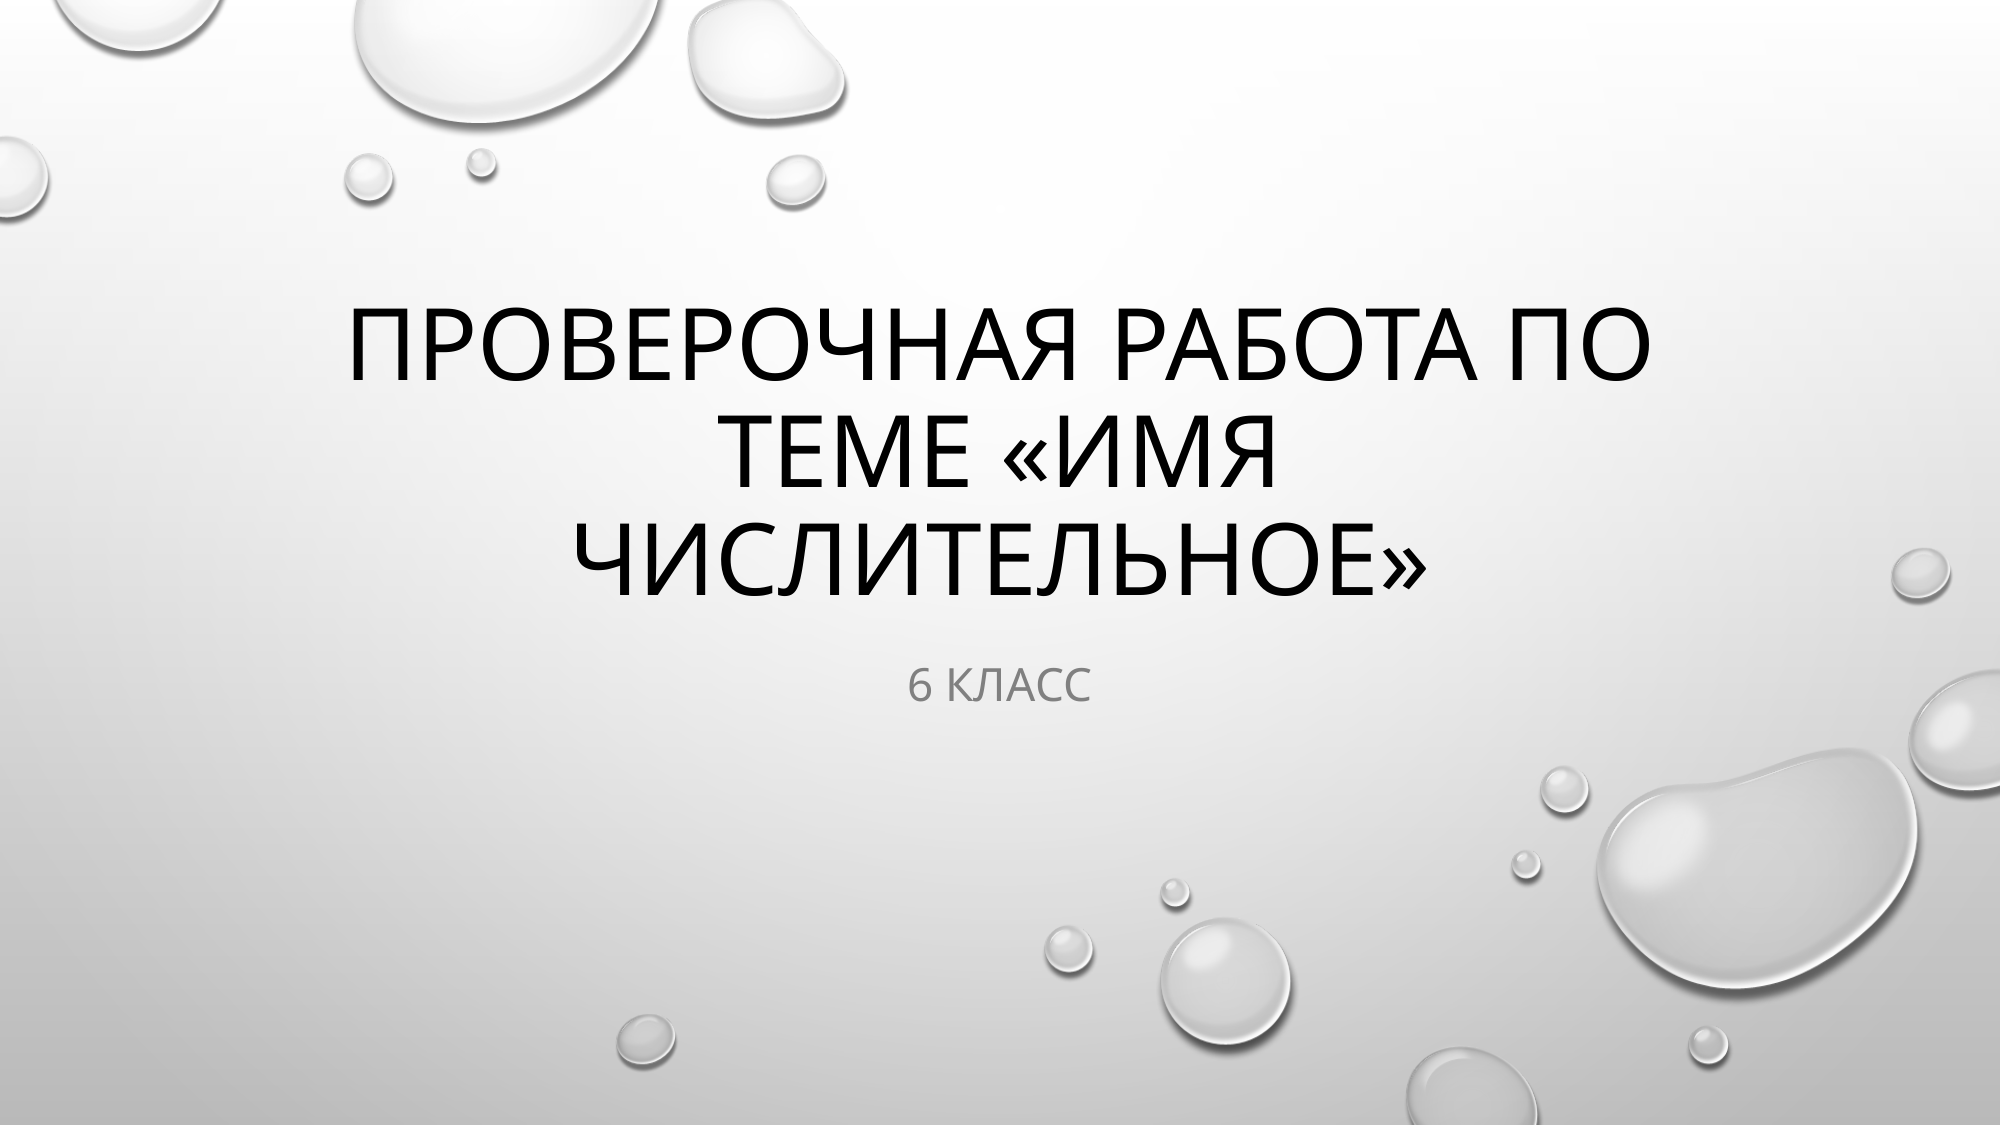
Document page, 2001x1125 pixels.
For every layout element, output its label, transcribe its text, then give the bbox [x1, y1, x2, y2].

subtitle 6 класс [287, 637, 1713, 863]
title Проверочная работа по теме «Имя числительное» [287, 213, 1713, 625]
picture [0, 0, 2000, 1125]
